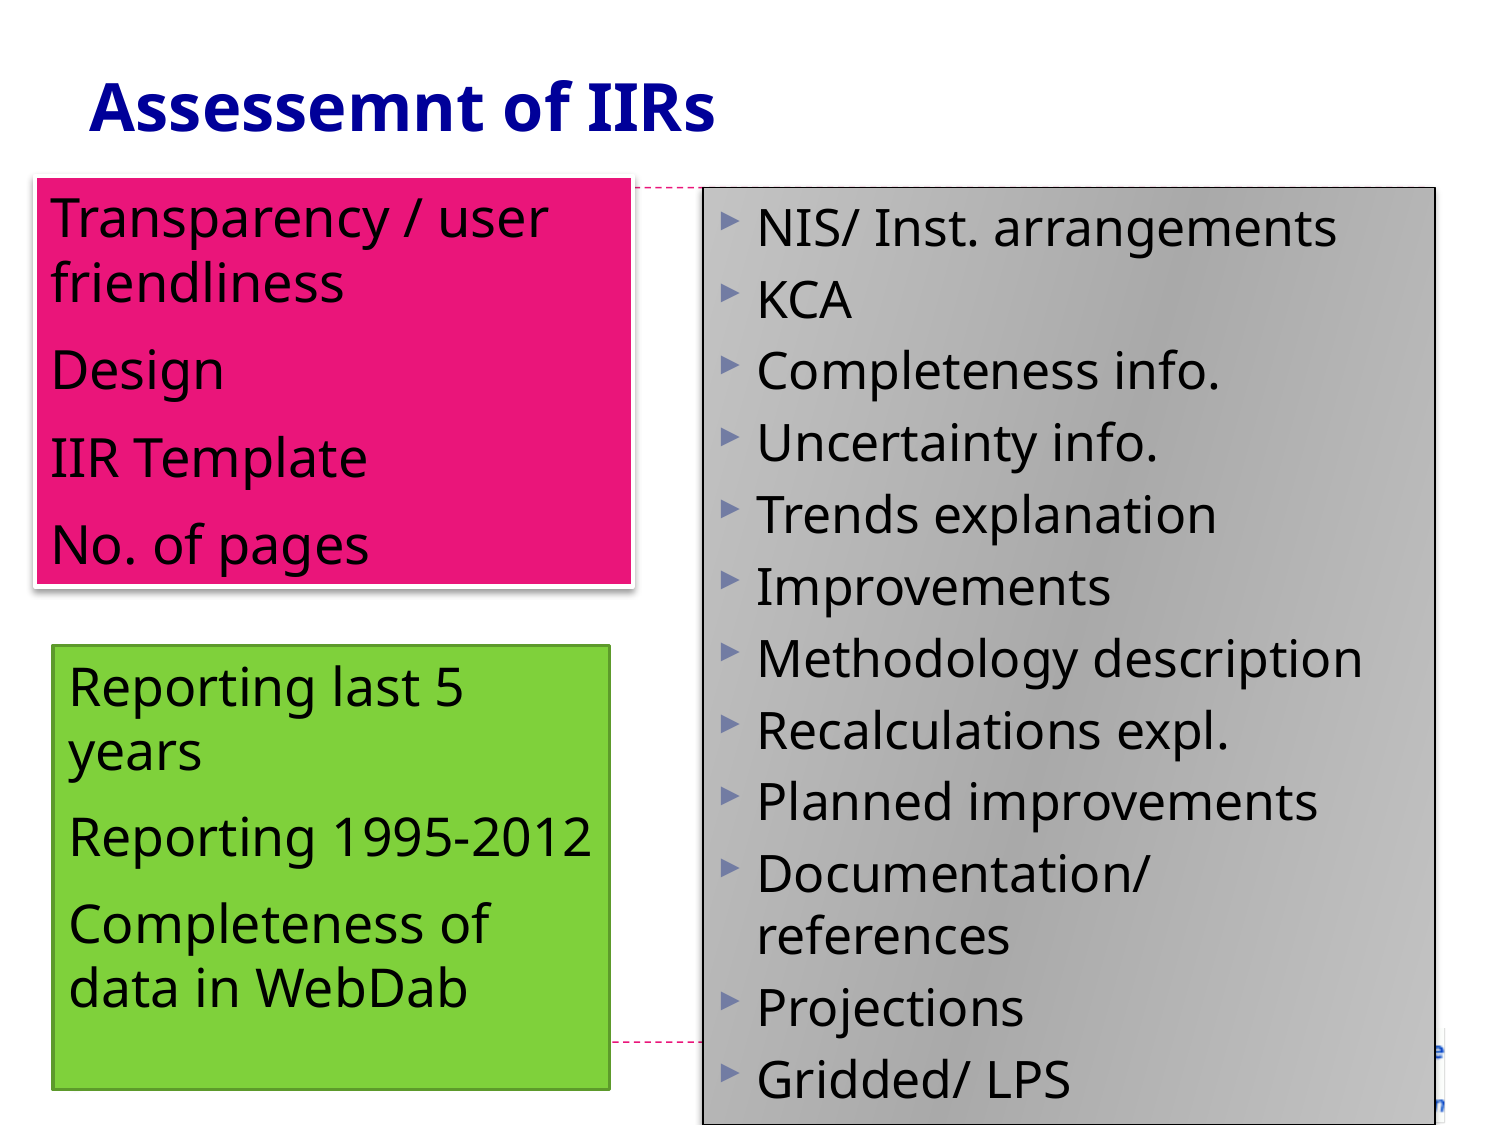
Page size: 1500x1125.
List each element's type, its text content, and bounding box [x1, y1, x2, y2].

list NIS/ Inst. arrangements KCA Completeness info. Uncertainty info. Trends explanation Improvements Methodology description Recalculations expl. Planned improvements Documentation/ references Projections Gridded/ LPS [702, 187, 1436, 1125]
title Assessemnt of IIRs [75, 25, 1025, 153]
text_box Reporting last 5 years Reporting 1995-2012 Completeness of data in WebDab [51, 644, 611, 1091]
text_box Transparency / user friendliness Design IIR Template No. of pages [33, 174, 635, 589]
picture [1436, 1028, 1447, 1125]
